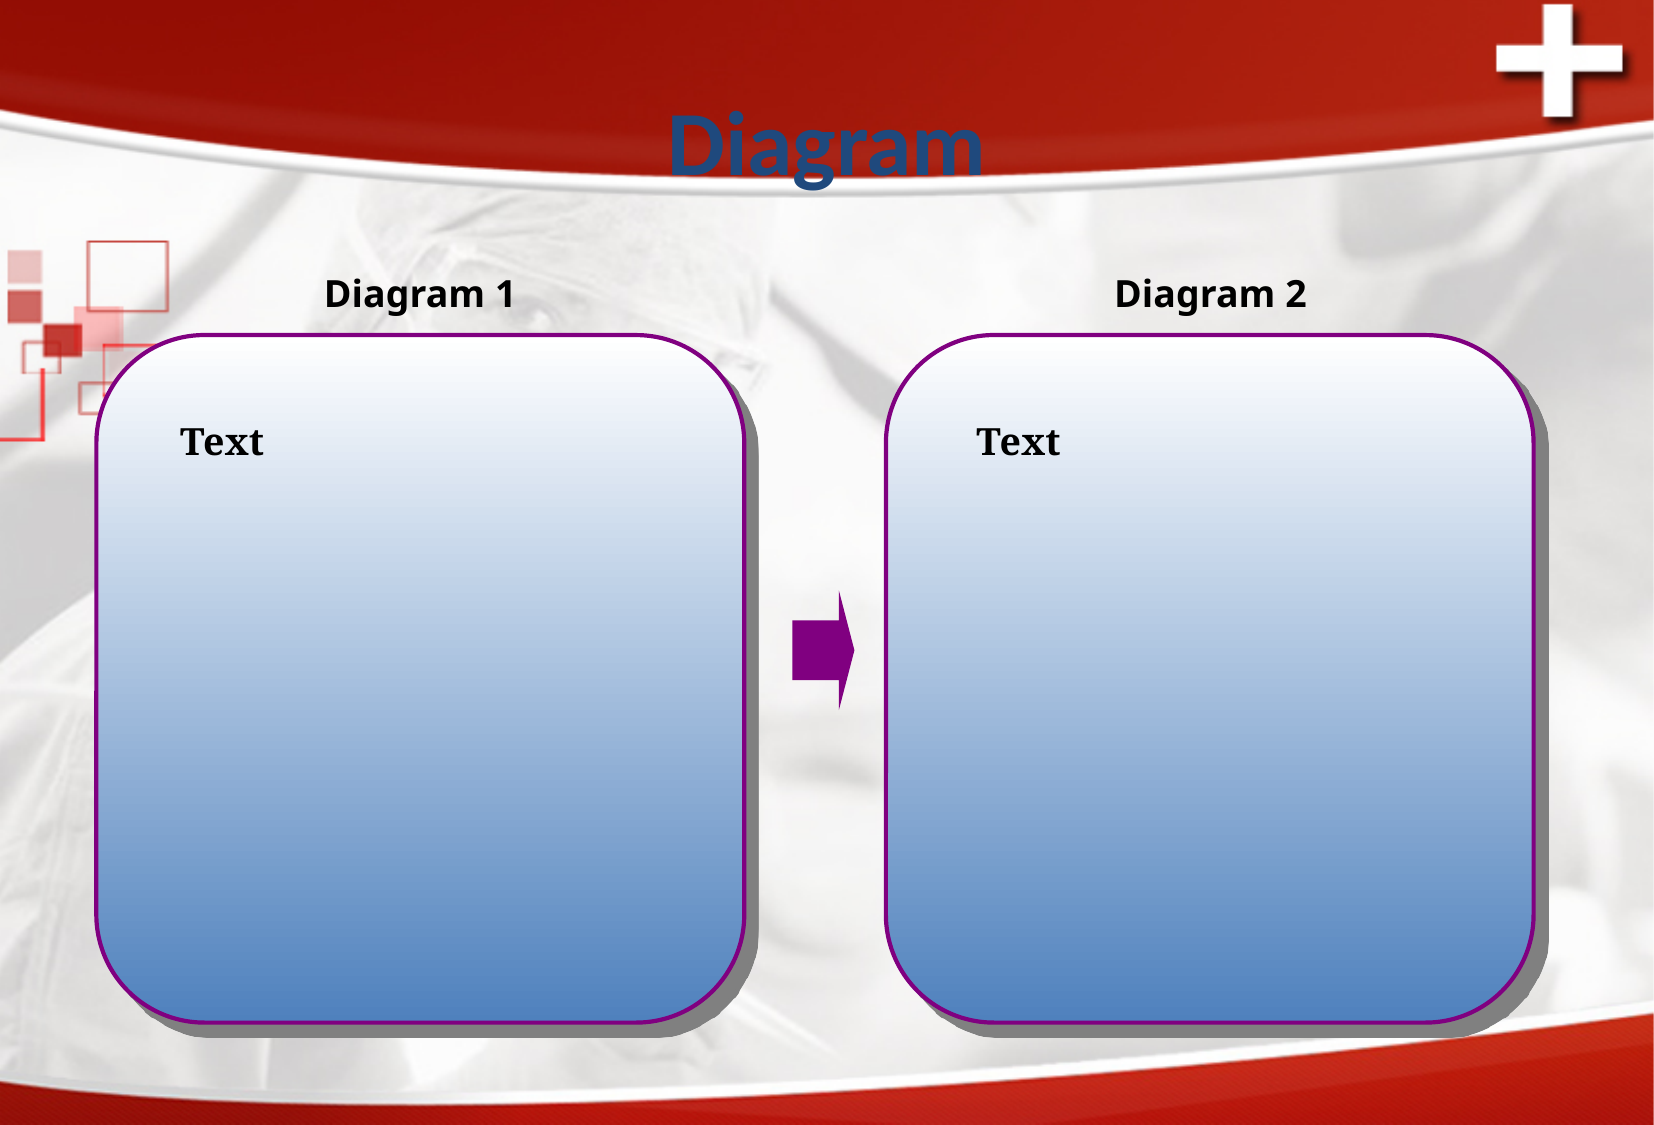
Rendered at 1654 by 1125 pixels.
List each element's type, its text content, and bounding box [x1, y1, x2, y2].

text_box [792, 590, 855, 711]
text_box Text [961, 410, 1489, 470]
text_box Text [165, 410, 692, 470]
text_box Diagram 2 [1028, 262, 1392, 323]
picture [0, 0, 1654, 1125]
text_box [885, 335, 1534, 1023]
text_box [493, 323, 527, 335]
text_box Diagram 1 [206, 262, 634, 323]
title Diagram [82, 44, 1572, 233]
text_box [96, 335, 745, 1023]
